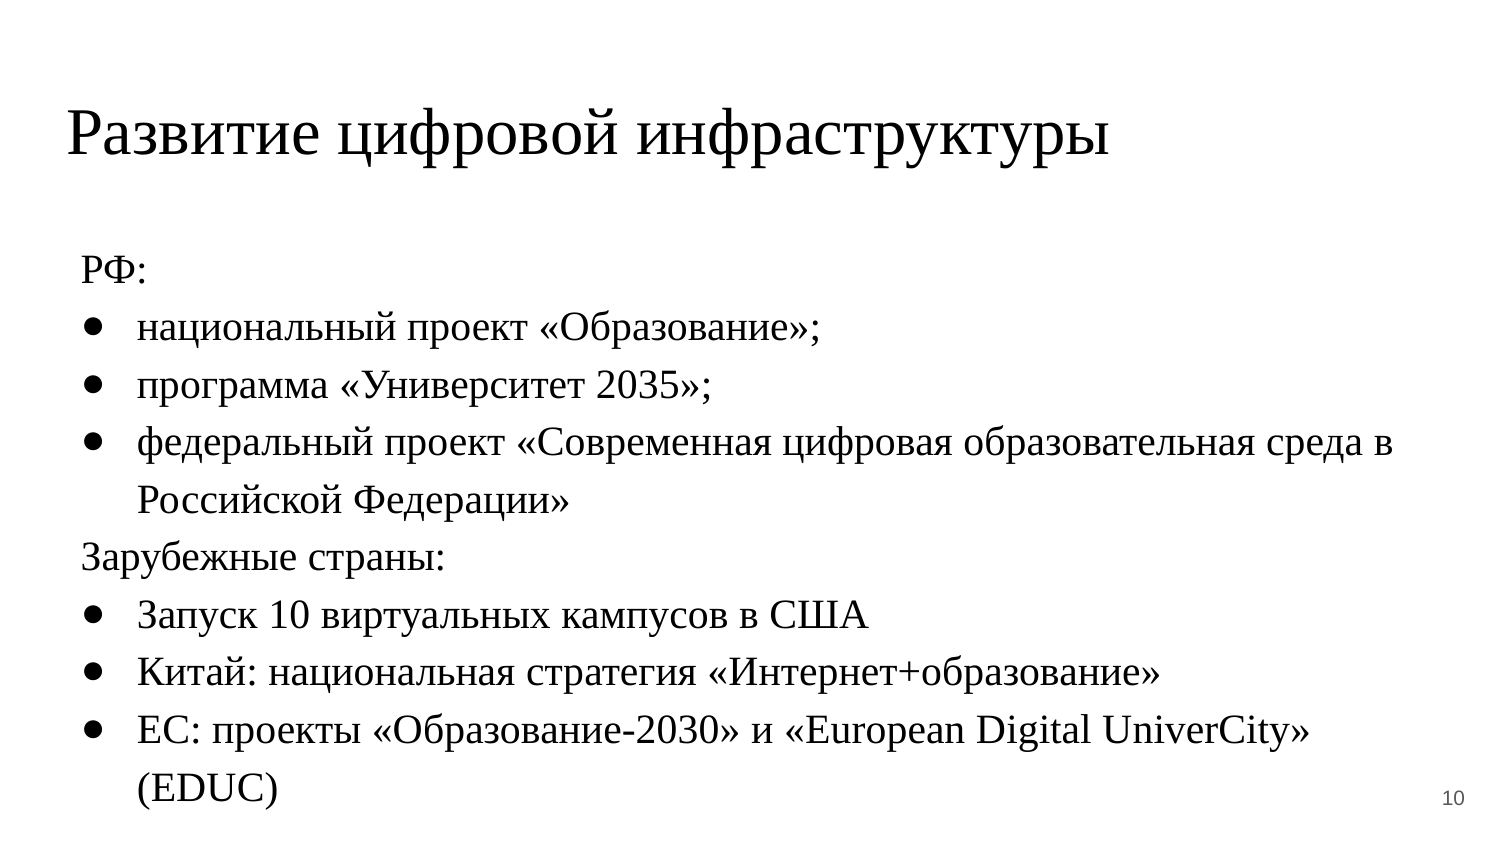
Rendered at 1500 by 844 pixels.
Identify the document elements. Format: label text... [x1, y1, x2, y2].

list РФ: национальный проект «Образование»; программа «Университет 2035»; федеральный проект «Современная цифровая образовательная среда в Российской Федерации» Зарубежные страны: Запуск 10 виртуальных кампусов в США Китай: национальная стратегия «Интернет+образование» ЕС: проекты «Образование-2030» и «European Digital UniverCity» (EDUC) [51, 219, 1449, 806]
slide_number 10 [1389, 764, 1480, 830]
title Развитие цифровой инфраструктуры [51, 72, 1449, 167]
